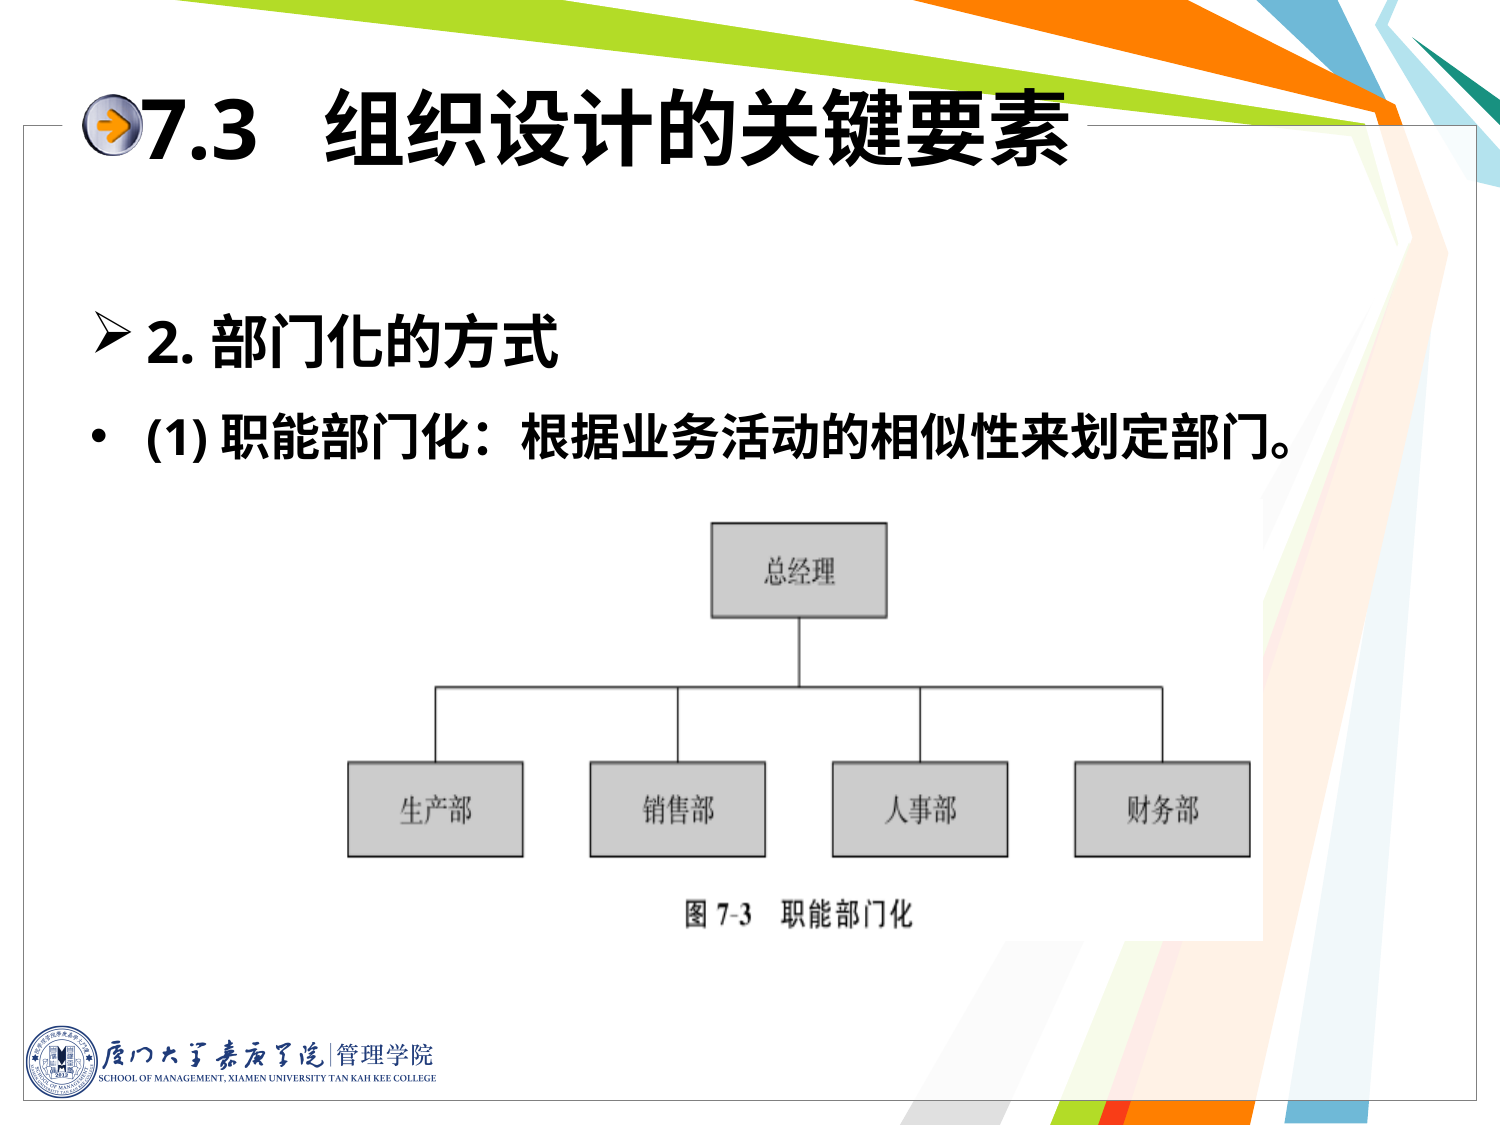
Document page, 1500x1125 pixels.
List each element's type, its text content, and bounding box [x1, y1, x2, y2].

picture [24, 1024, 438, 1100]
list 2.部门化的方式 (1)职能部门化：根据业务活动的相似性来划定部门。 [75, 262, 1425, 1005]
picture [82, 94, 125, 156]
picture [337, 499, 1263, 941]
title 7.3 组织设计的关键要素 [125, 32, 1159, 220]
